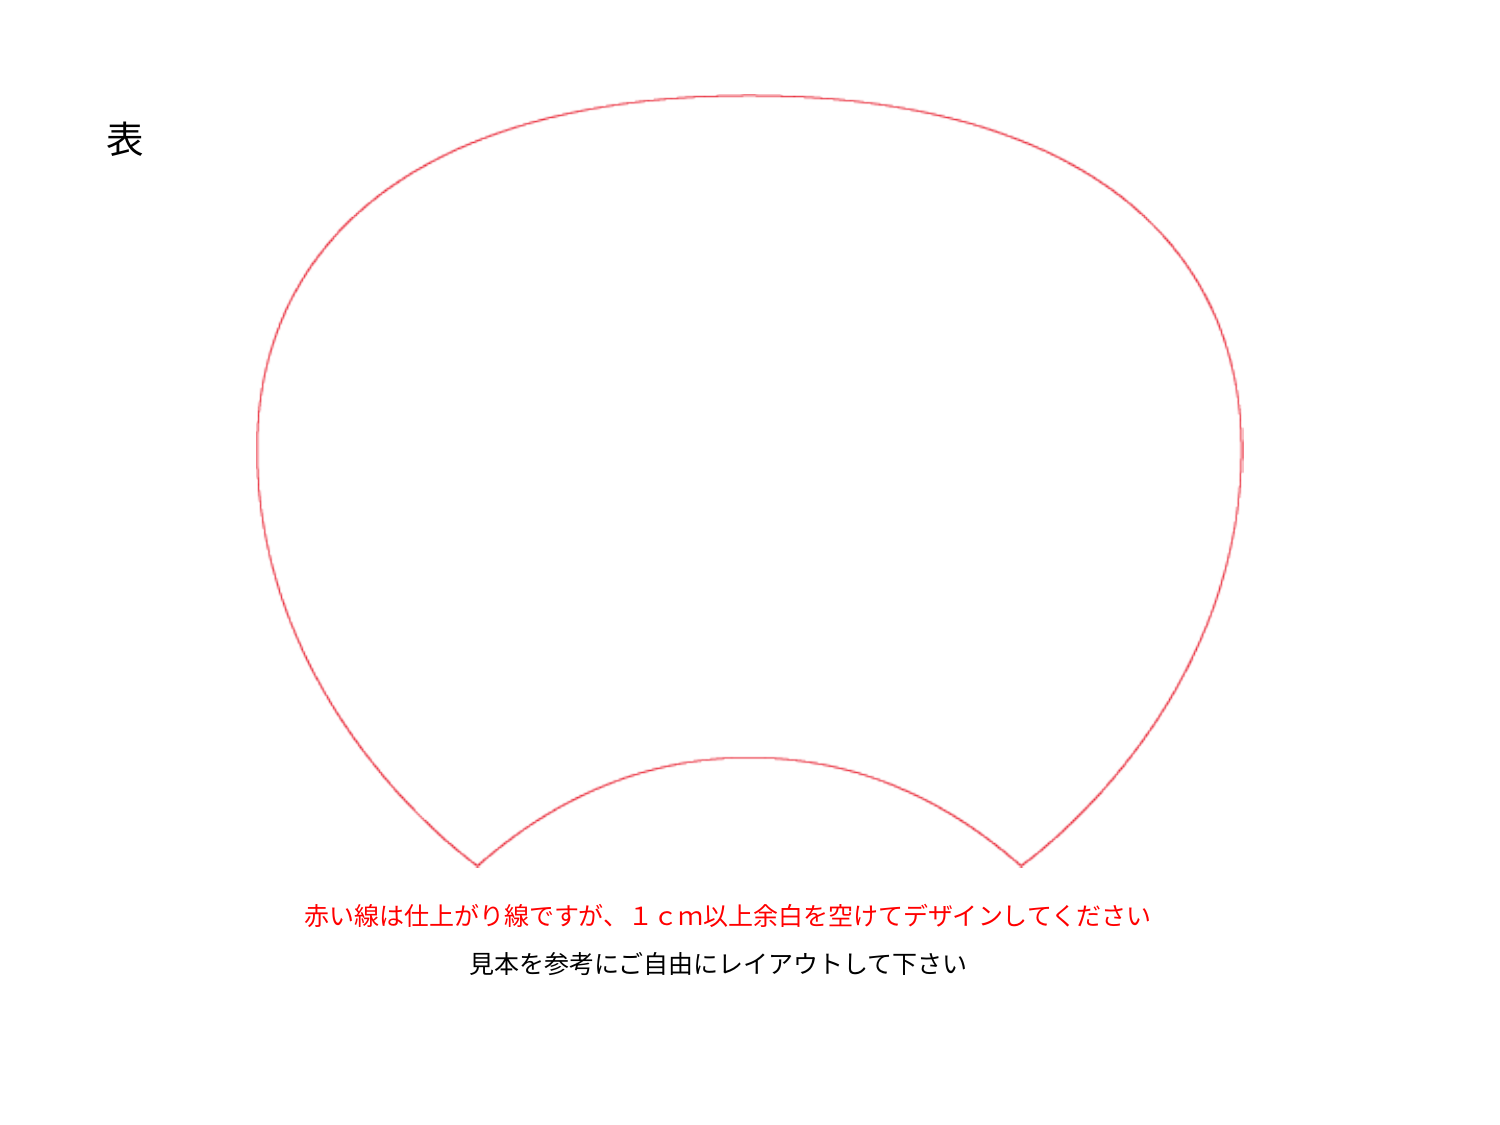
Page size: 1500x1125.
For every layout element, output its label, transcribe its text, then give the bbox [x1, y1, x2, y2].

text_box 表 [92, 108, 160, 169]
text_box 見本を参考にご自由にレイアウトして下さい [454, 941, 1406, 987]
picture [255, 94, 1244, 868]
text_box 赤い線は仕上がり線ですが、１ｃｍ以上余白を空けてデザインしてください [289, 893, 1240, 938]
